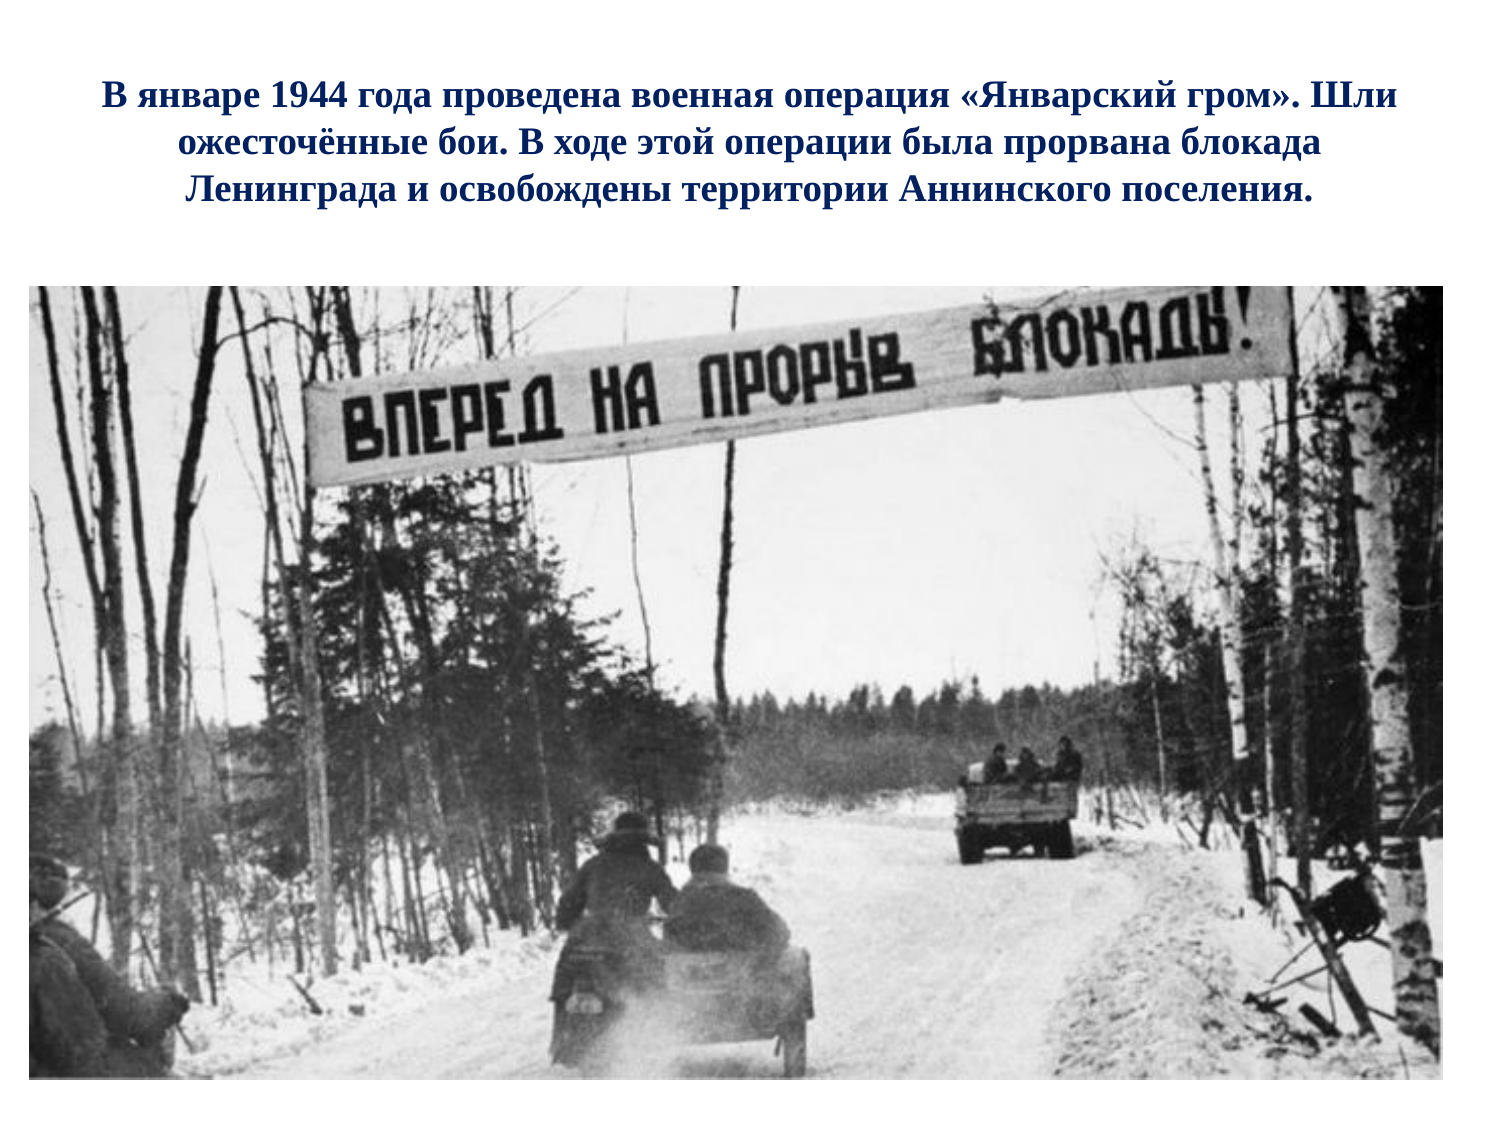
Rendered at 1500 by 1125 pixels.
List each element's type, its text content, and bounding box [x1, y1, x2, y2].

picture [29, 286, 1443, 1081]
title В январе 1944 года проведена военная операция «Январский гром». Шли ожесточённые бои. В ходе этой операции была прорвана блокада Ленинграда и освобождены территории Аннинского поселения. [75, 45, 1425, 233]
